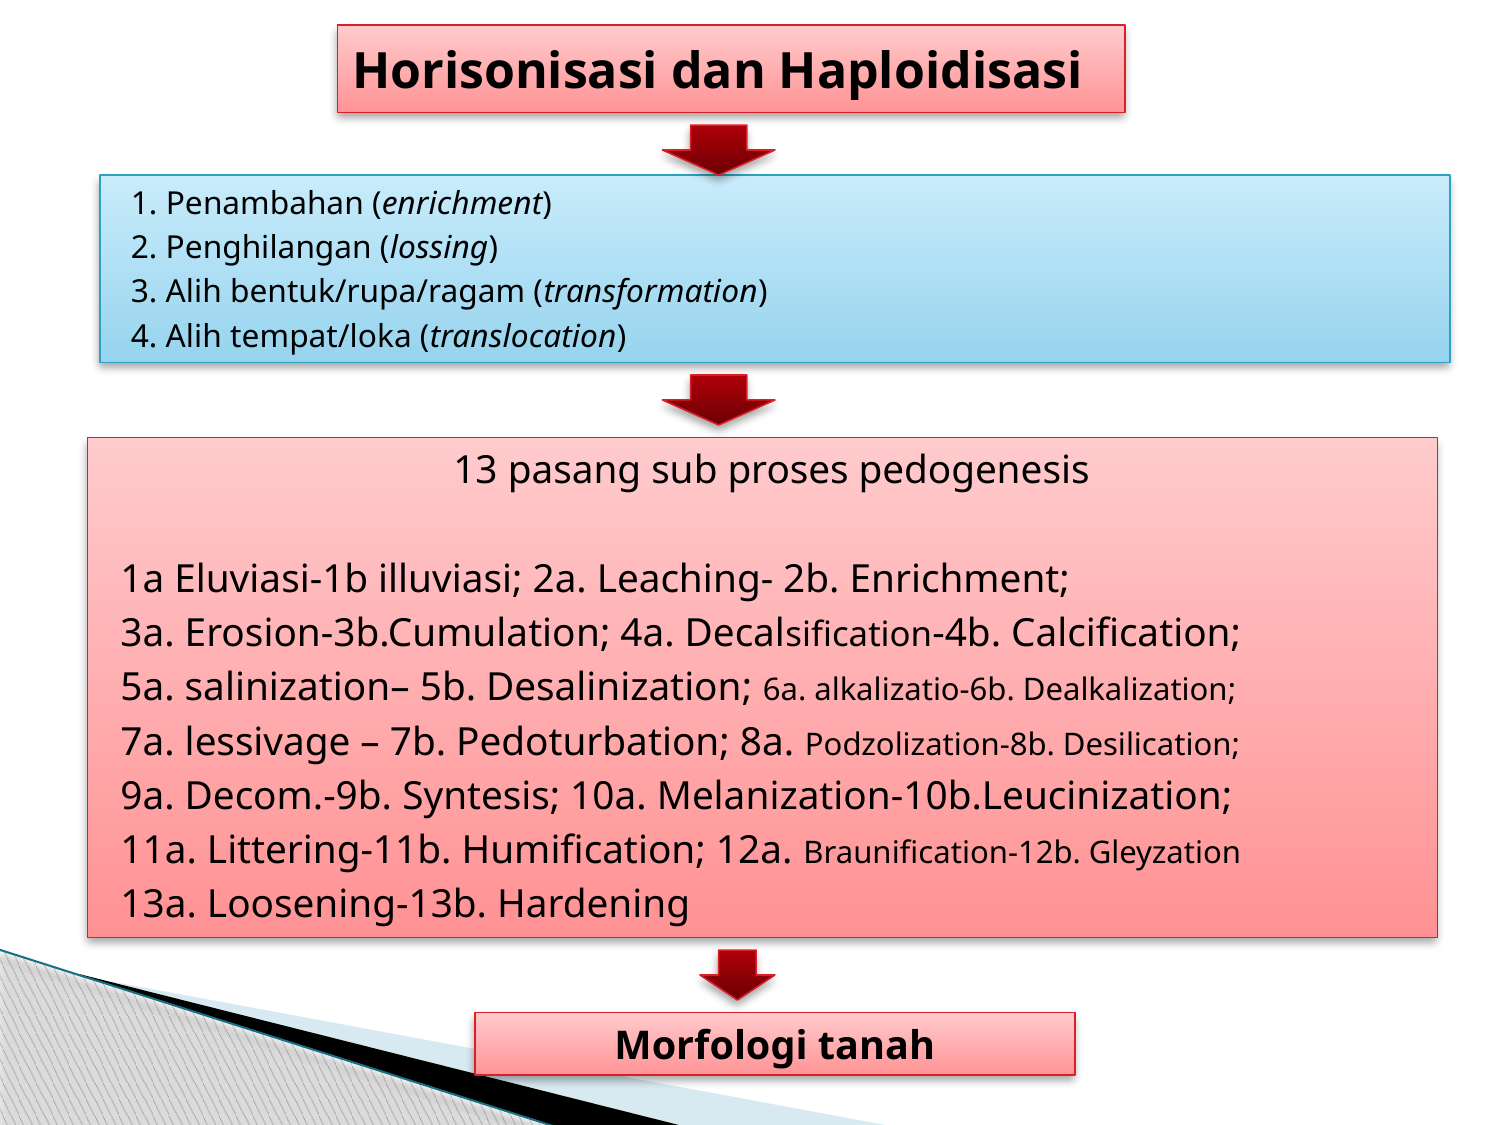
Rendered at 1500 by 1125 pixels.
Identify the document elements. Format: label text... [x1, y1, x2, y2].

list 1. Penambahan (enrichment) 2. Penghilangan (lossing) 3. Alih bentuk/rupa/ragam (transformation) 4. Alih tempat/loka (translocation) [99, 174, 1451, 363]
text_box [661, 124, 776, 176]
text_box [699, 949, 776, 1001]
text_box [661, 374, 776, 426]
title Horisonisasi dan Haploidisasi [337, 24, 1126, 113]
text_box 13 pasang sub proses pedogenesis 1a Eluviasi-1b illuviasi; 2a. Leaching- 2b. Enrichment; 3a. Erosion-3b.Cumulation; 4a. Decalsification-4b. Calcification; 5a. salinization– 5b. Desalinization; 6a. alkalizatio-6b. Dealkalization; 7a. lessivage – 7b. Pedoturbation; 8a. Podzolization-8b. Desilication; 9a. Decom.-9b. Syntesis; 10a. Melanization-10b.Leucinization; 11a. Littering-11b. Humification; 12a. Braunification-12b. Gleyzation 13a. Loosening-13b. Hardening [87, 437, 1438, 938]
text_box Morfologi tanah [474, 1012, 1076, 1076]
